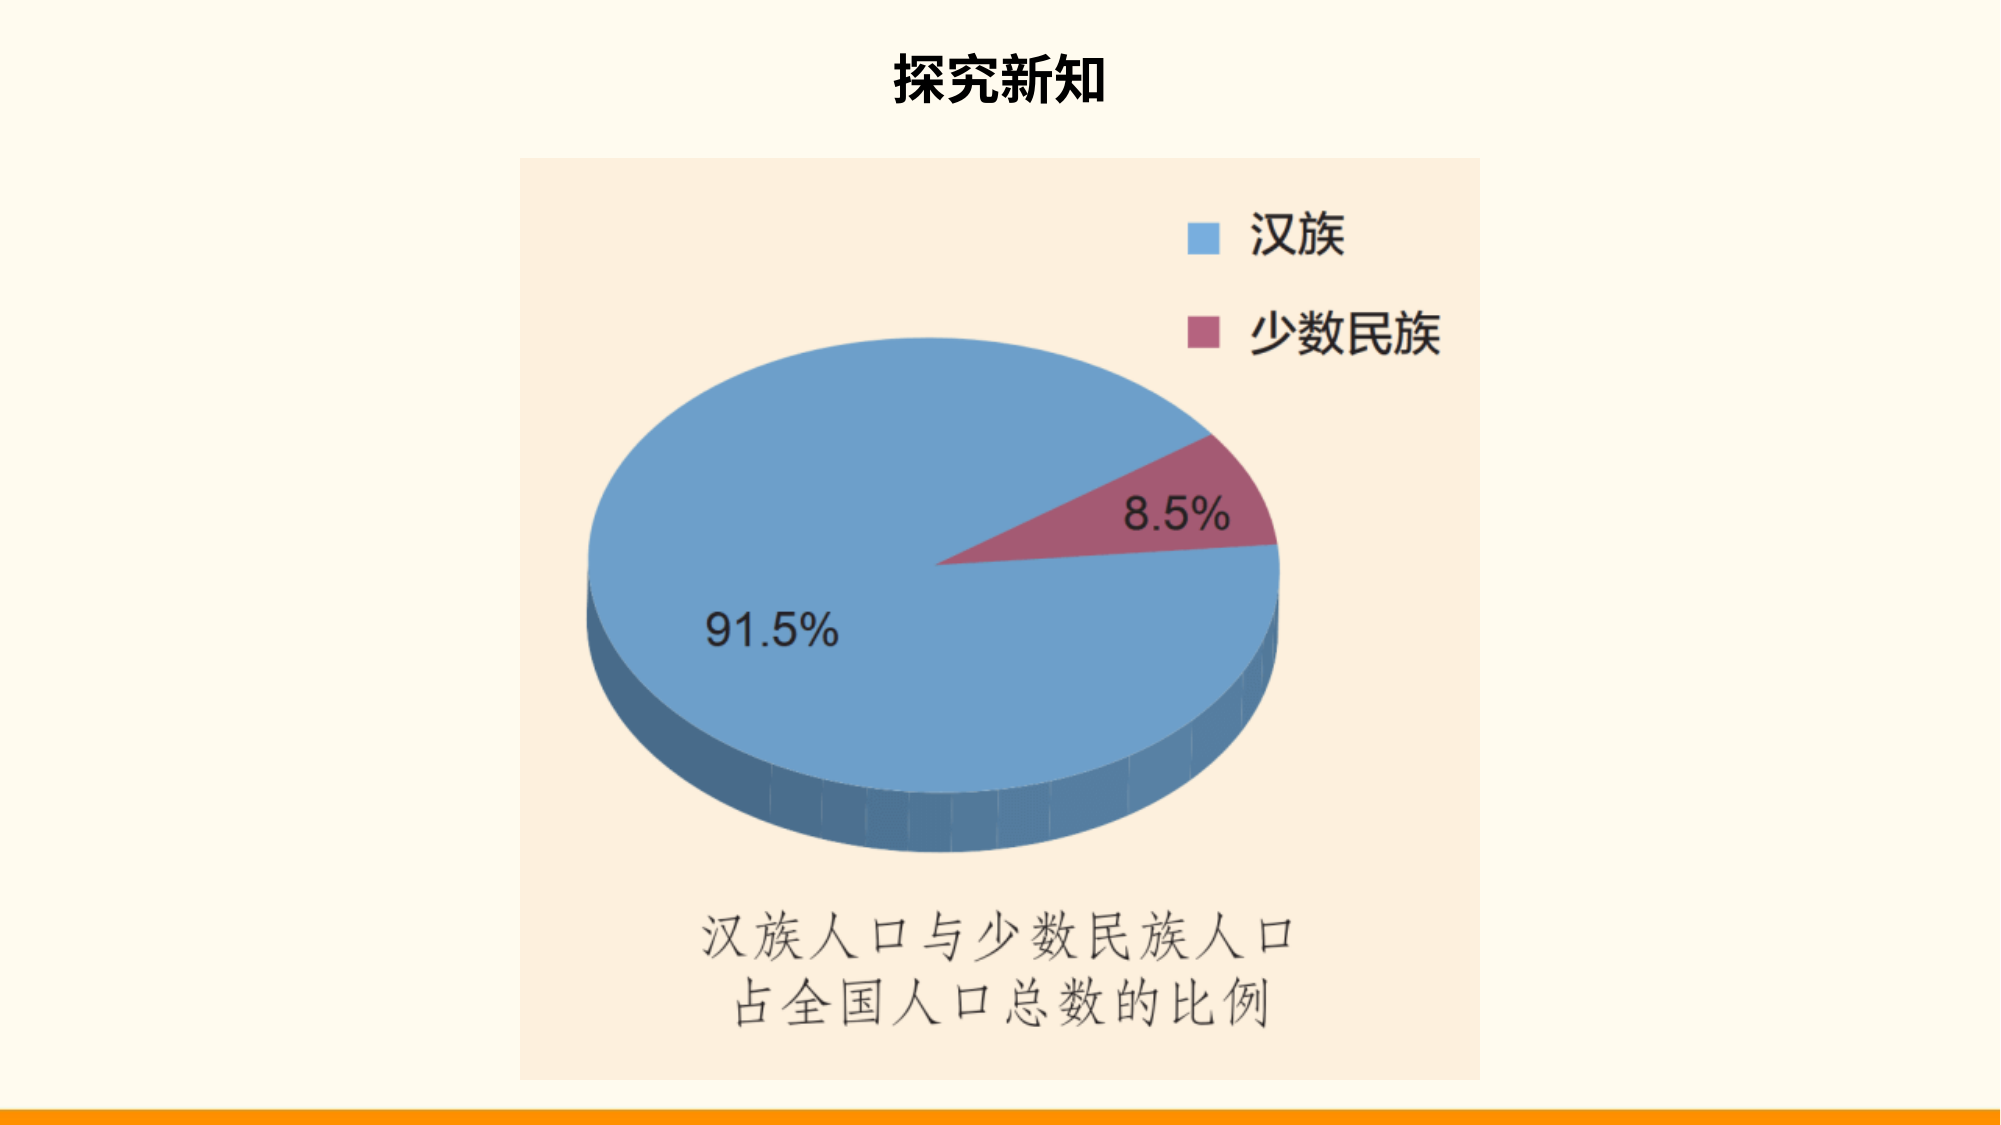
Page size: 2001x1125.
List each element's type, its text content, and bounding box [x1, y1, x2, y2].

picture [0, 0, 2001, 1125]
title 探究新知 [193, 38, 1808, 119]
